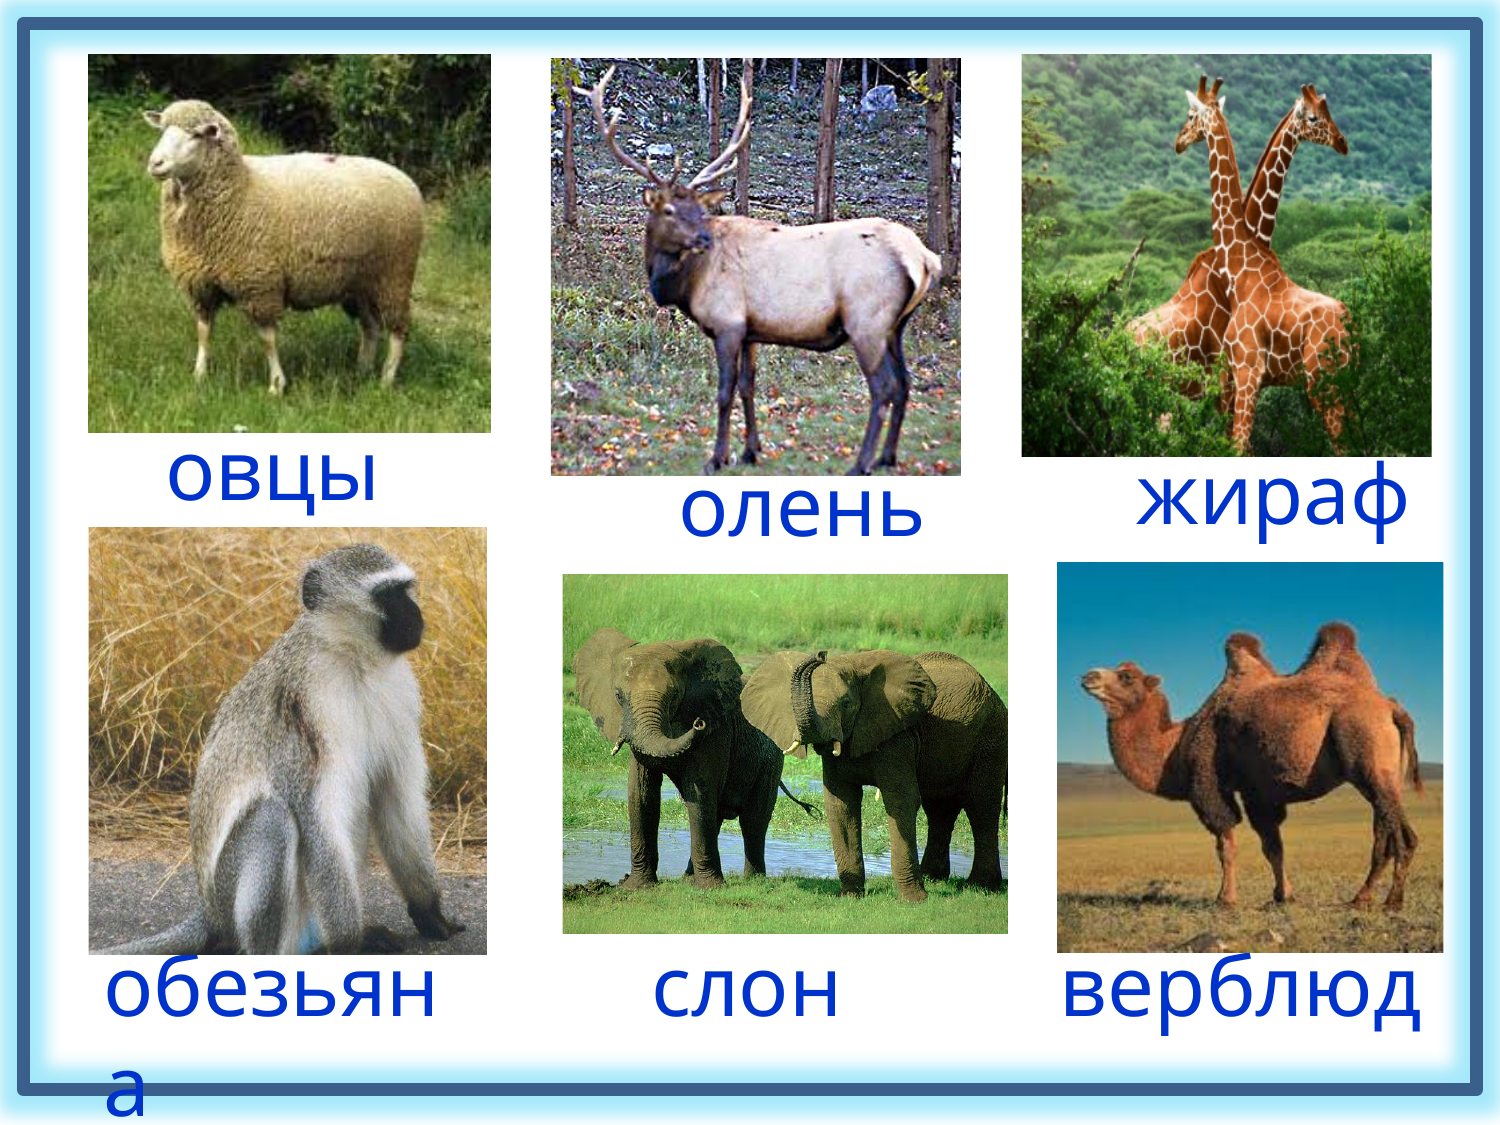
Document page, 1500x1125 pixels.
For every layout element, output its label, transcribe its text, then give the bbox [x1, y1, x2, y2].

picture [88, 54, 491, 433]
text_box [21, 21, 1479, 1092]
text_box жираф [1121, 465, 1426, 549]
text_box обезьяна [88, 959, 491, 1125]
picture [1021, 54, 1432, 457]
text_box овцы [150, 441, 396, 525]
picture [1056, 613, 1444, 953]
picture [562, 573, 1009, 934]
text_box олень [663, 484, 941, 561]
picture [550, 58, 962, 476]
text_box слон [636, 941, 880, 1041]
picture [88, 526, 488, 955]
text_box верблюд [1045, 925, 1500, 1041]
